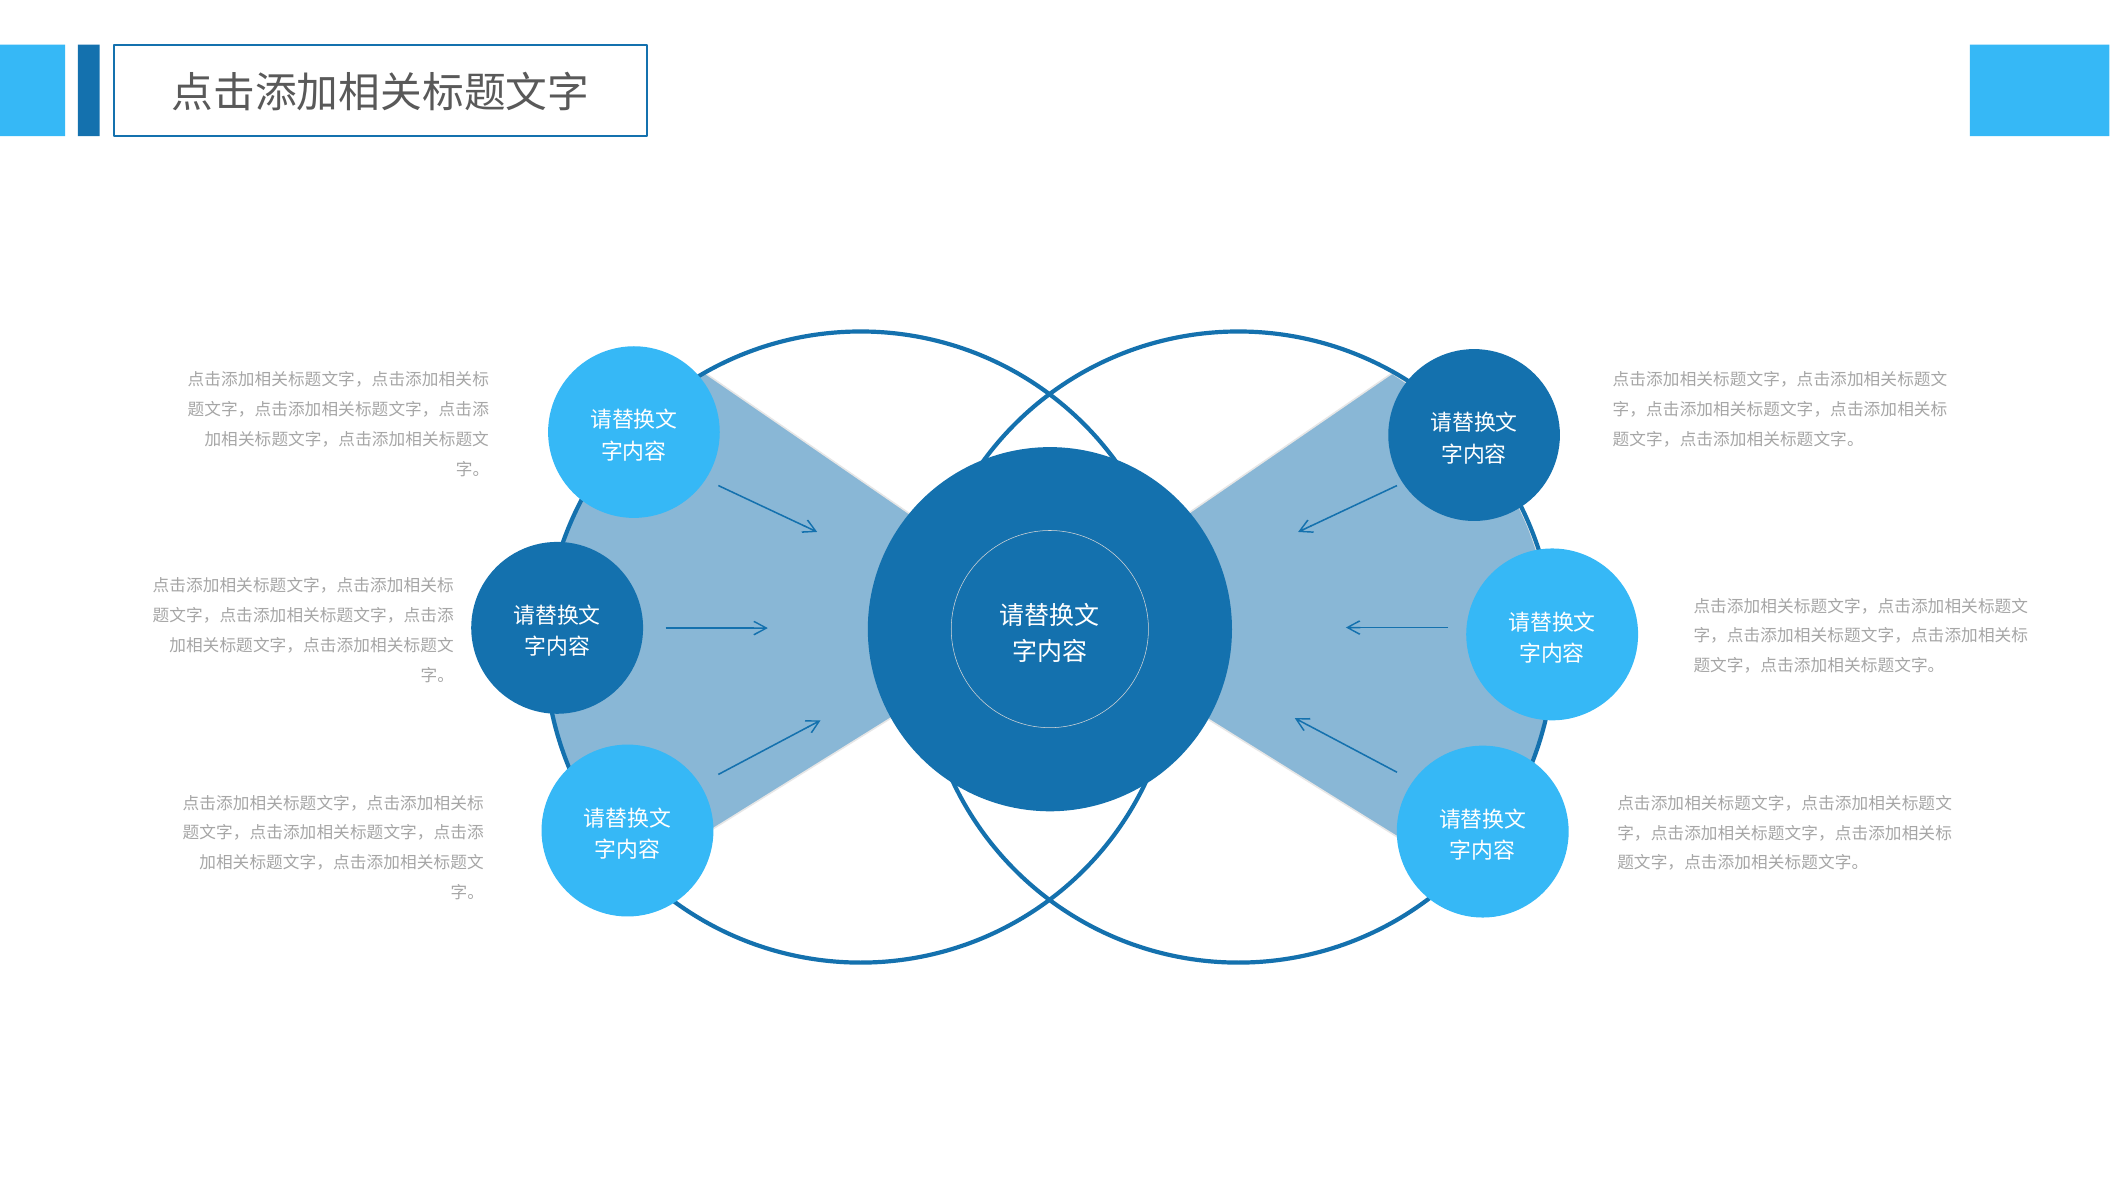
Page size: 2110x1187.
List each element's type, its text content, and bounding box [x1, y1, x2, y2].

text_box 点击添加相关标题文字，点击添加相关标题文字，点击添加相关标题文字，点击添加相关标题文字，点击添加相关标题文字。 [121, 557, 469, 692]
text_box 点击添加相关标题文字 [135, 44, 625, 137]
text_box 请替换文字内容 [1466, 548, 1639, 721]
text_box 点击添加相关标题文字，点击添加相关标题文字，点击添加相关标题文字，点击添加相关标题文字，点击添加相关标题文字。 [151, 775, 499, 910]
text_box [867, 447, 1232, 812]
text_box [1294, 718, 1397, 773]
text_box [718, 720, 821, 775]
text_box 请替换文字内容 [1396, 745, 1569, 918]
text_box [969, 331, 1546, 963]
text_box 点击添加相关标题文字，点击添加相关标题文字，点击添加相关标题文字，点击添加相关标题文字，点击添加相关标题文字。 [156, 351, 504, 486]
text_box 点击添加相关标题文字，点击添加相关标题文字，点击添加相关标题文字，点击添加相关标题文字，点击添加相关标题文字。 [1602, 775, 1971, 880]
text_box 点击添加相关标题文字，点击添加相关标题文字，点击添加相关标题文字，点击添加相关标题文字，点击添加相关标题文字。 [1678, 577, 2047, 683]
text_box 请替换文字内容 [548, 346, 720, 518]
text_box 点击添加相关标题文字，点击添加相关标题文字，点击添加相关标题文字，点击添加相关标题文字，点击添加相关标题文字。 [1597, 351, 1967, 457]
text_box [552, 331, 1049, 963]
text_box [1298, 485, 1397, 532]
text_box 请替换文字内容 [1388, 349, 1560, 521]
text_box 请替换文字内容 [471, 541, 644, 714]
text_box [718, 485, 818, 532]
text_box 请替换文字内容 [541, 744, 714, 917]
